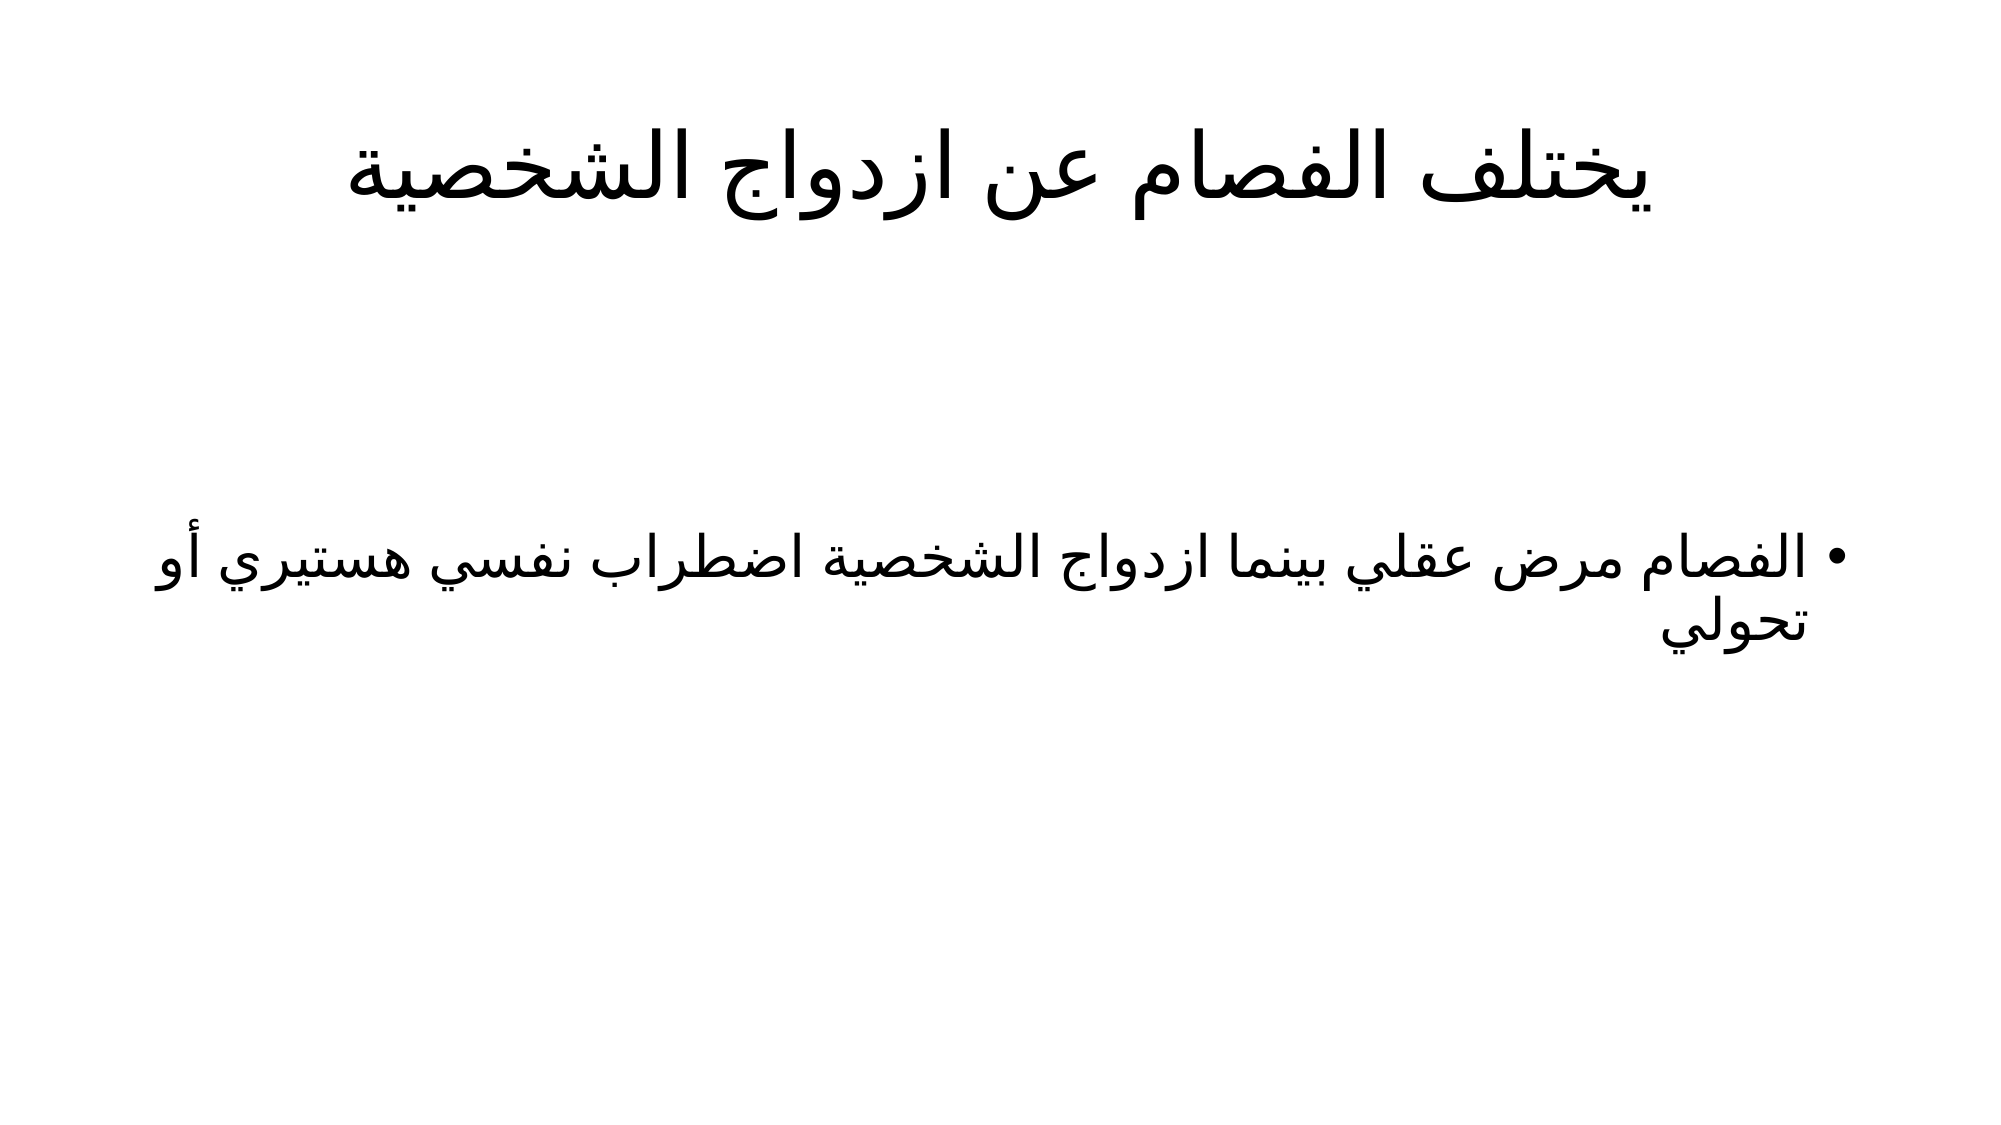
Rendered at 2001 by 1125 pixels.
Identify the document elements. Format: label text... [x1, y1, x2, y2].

title يختلف الفصام عن ازدواج الشخصية [137, 59, 1863, 278]
list الفصام مرض عقلي بينما ازدواج الشخصية اضطراب نفسي هستيري أو تحولي [137, 519, 1863, 1014]
